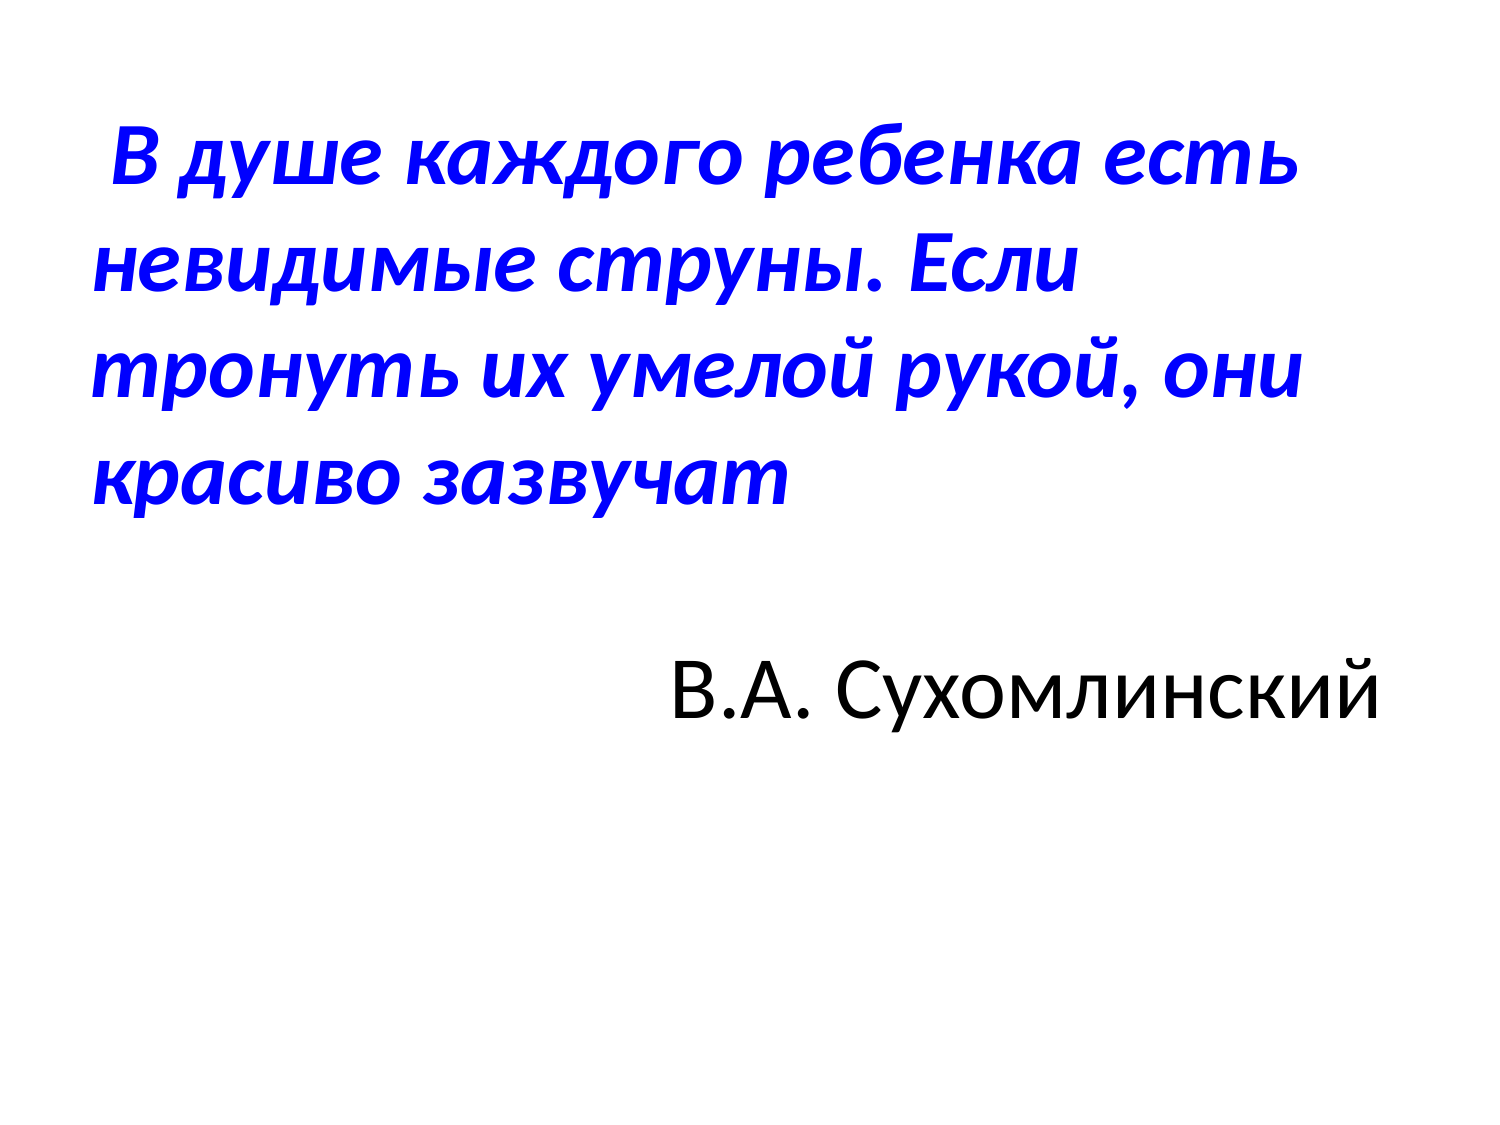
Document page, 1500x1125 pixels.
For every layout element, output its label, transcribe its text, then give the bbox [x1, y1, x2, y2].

title В душе каждого ребенка есть невидимые струны. Если тронуть их умелой рукой, они красиво зазвучат В.А. Сухомлинский [75, 45, 1425, 1000]
